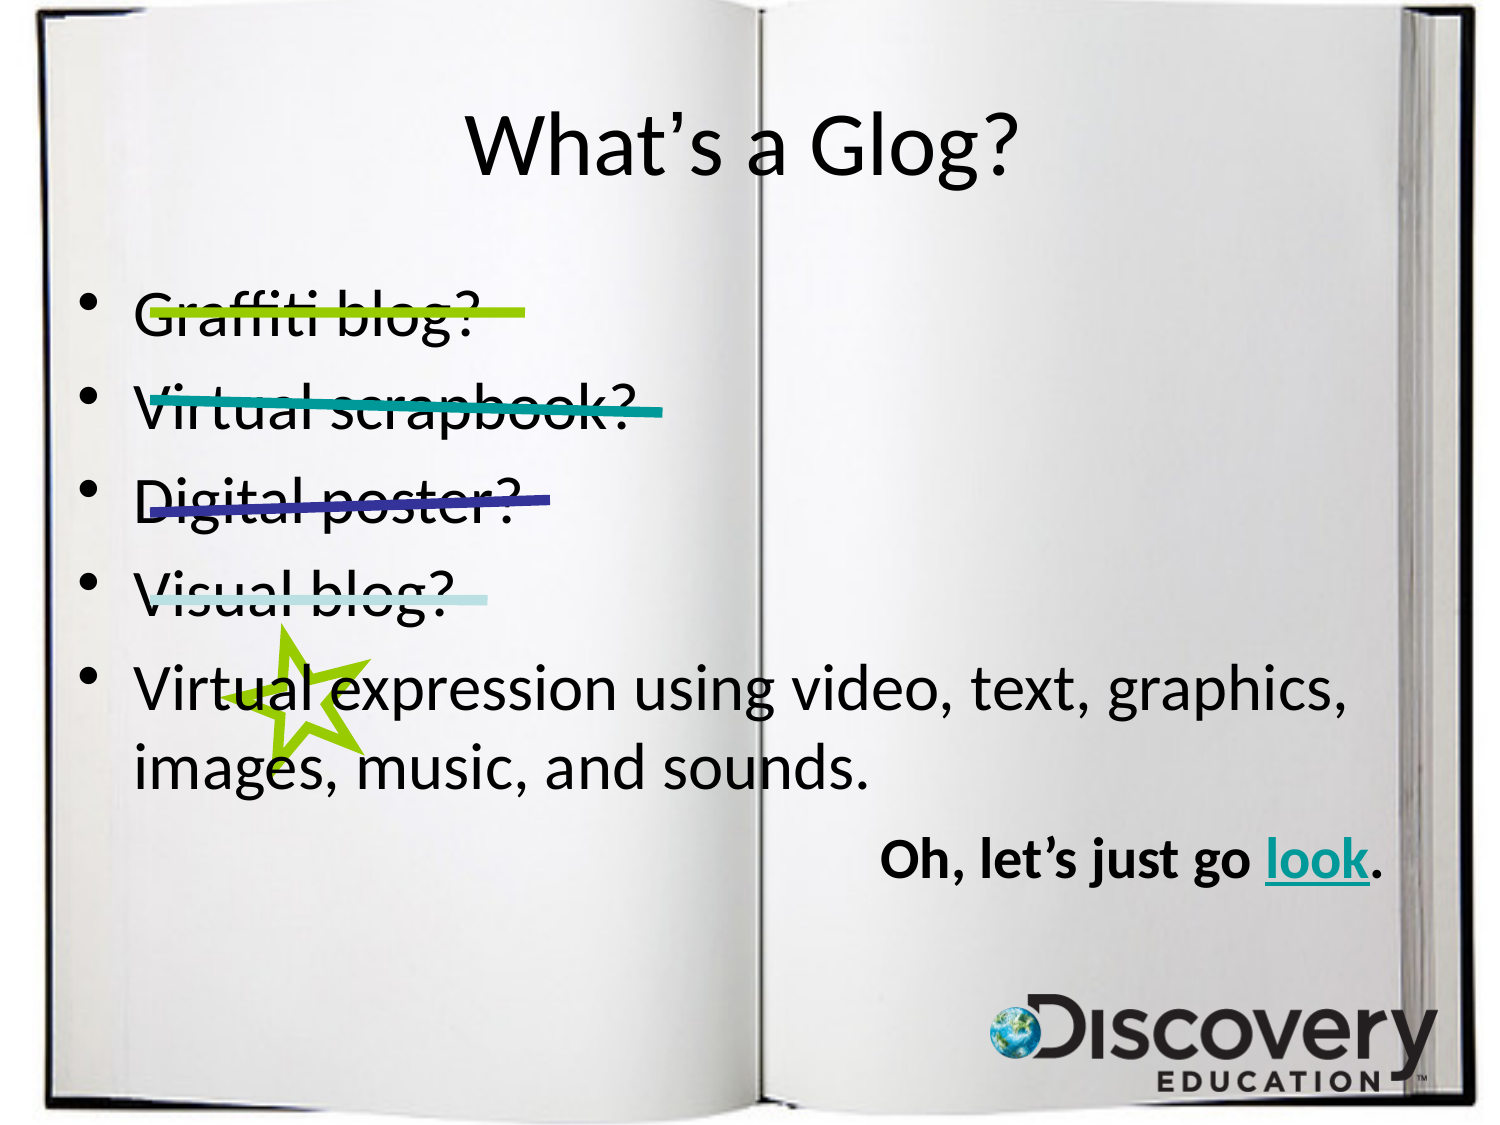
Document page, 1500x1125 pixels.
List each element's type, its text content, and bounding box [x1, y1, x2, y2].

list Graffiti blog? Virtual scrapbook? Digital poster? Visual blog? Virtual expression using video, text, graphics, images, music, and sounds. [62, 262, 1425, 1075]
title What’s a Glog? [62, 45, 1425, 233]
picture [0, 0, 1500, 1125]
text_box Oh, let’s just go look. [849, 812, 1400, 898]
